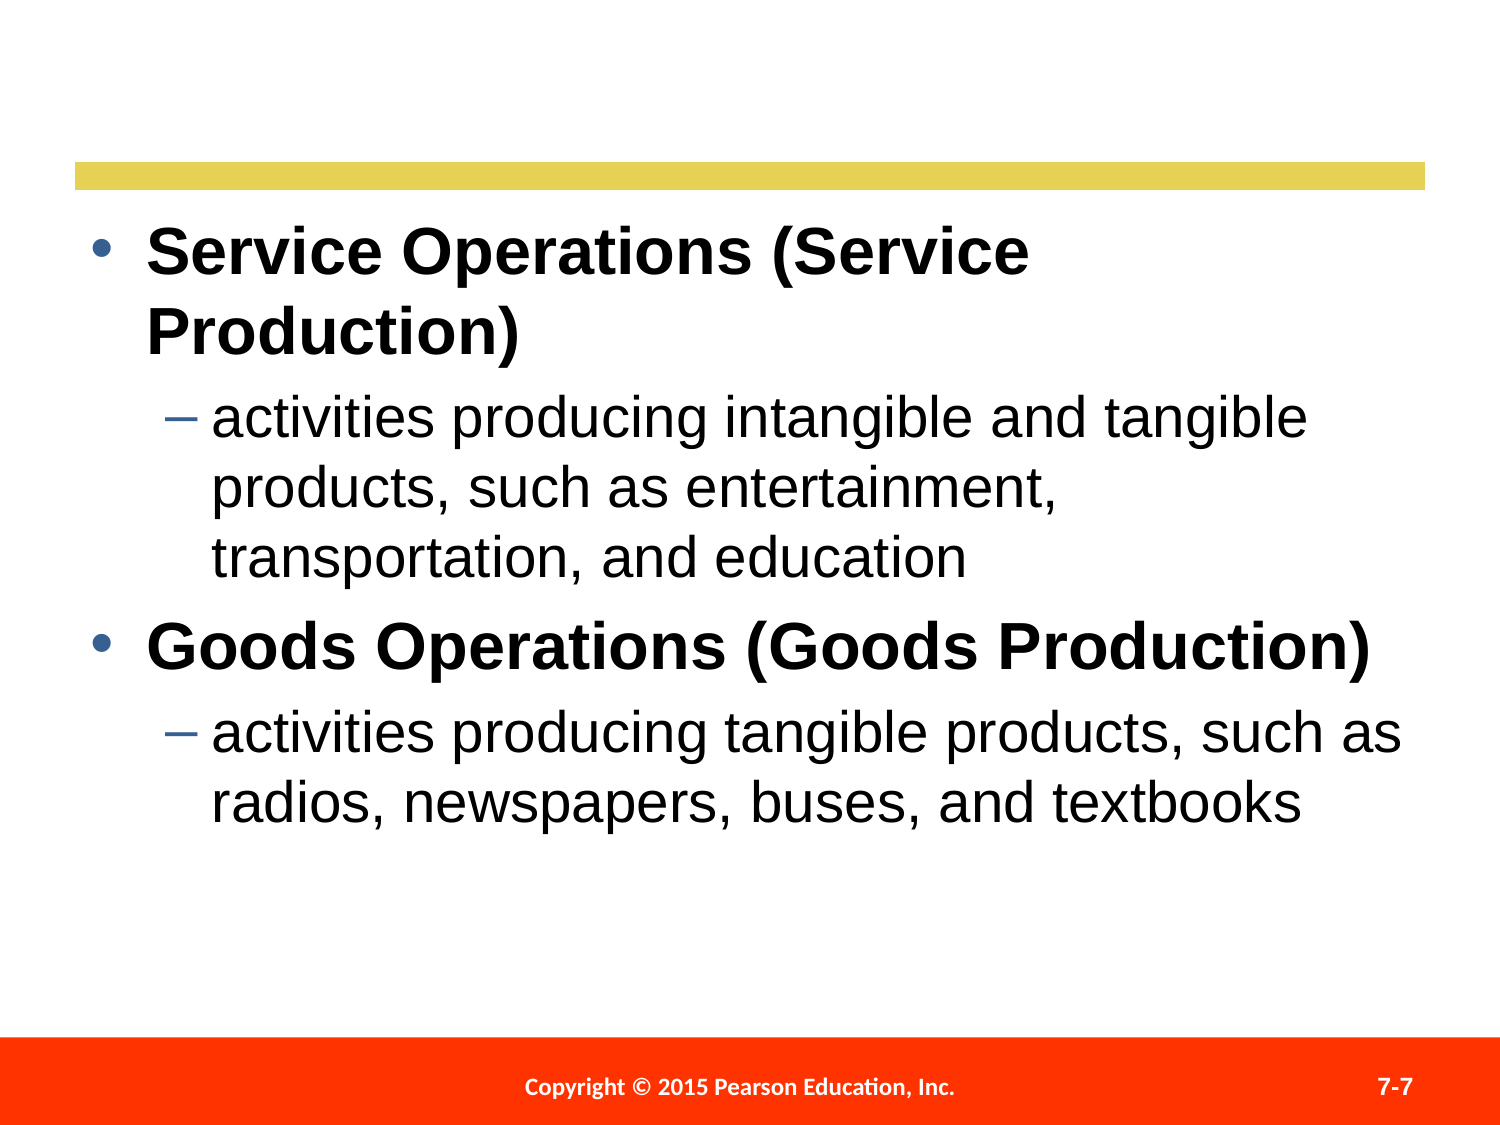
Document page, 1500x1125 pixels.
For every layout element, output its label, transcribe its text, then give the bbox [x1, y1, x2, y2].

picture [75, 162, 1425, 190]
list Service Operations (Service Production) activities producing intangible and tangible products, such as entertainment, transportation, and education Goods Operations (Goods Production) activities producing tangible products, such as radios, newspapers, buses, and textbooks [74, 199, 1426, 1006]
